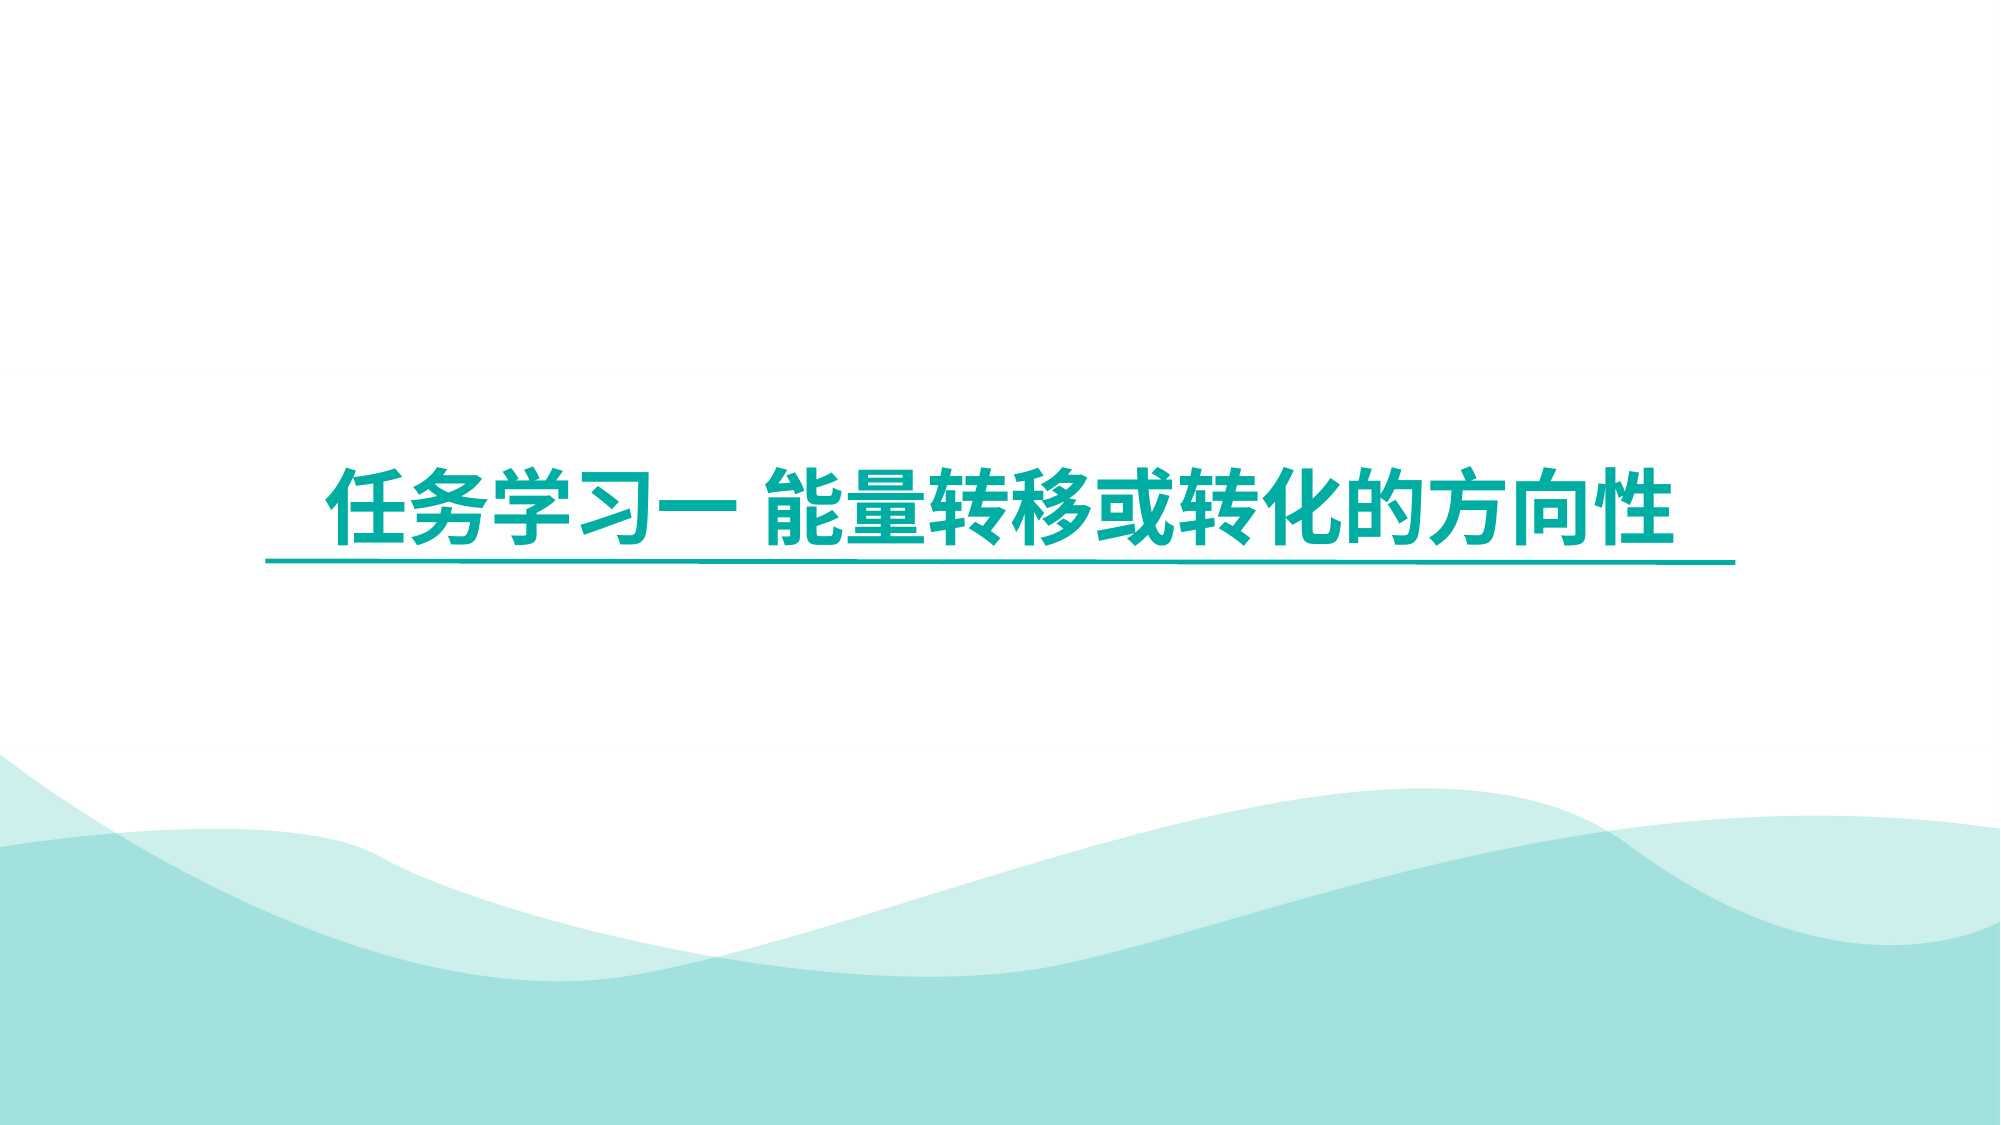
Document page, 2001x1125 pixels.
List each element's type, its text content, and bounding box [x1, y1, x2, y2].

text_box 任务学习一 能量转移或转化的方向性 [232, 371, 1769, 555]
picture [0, 0, 2000, 1125]
